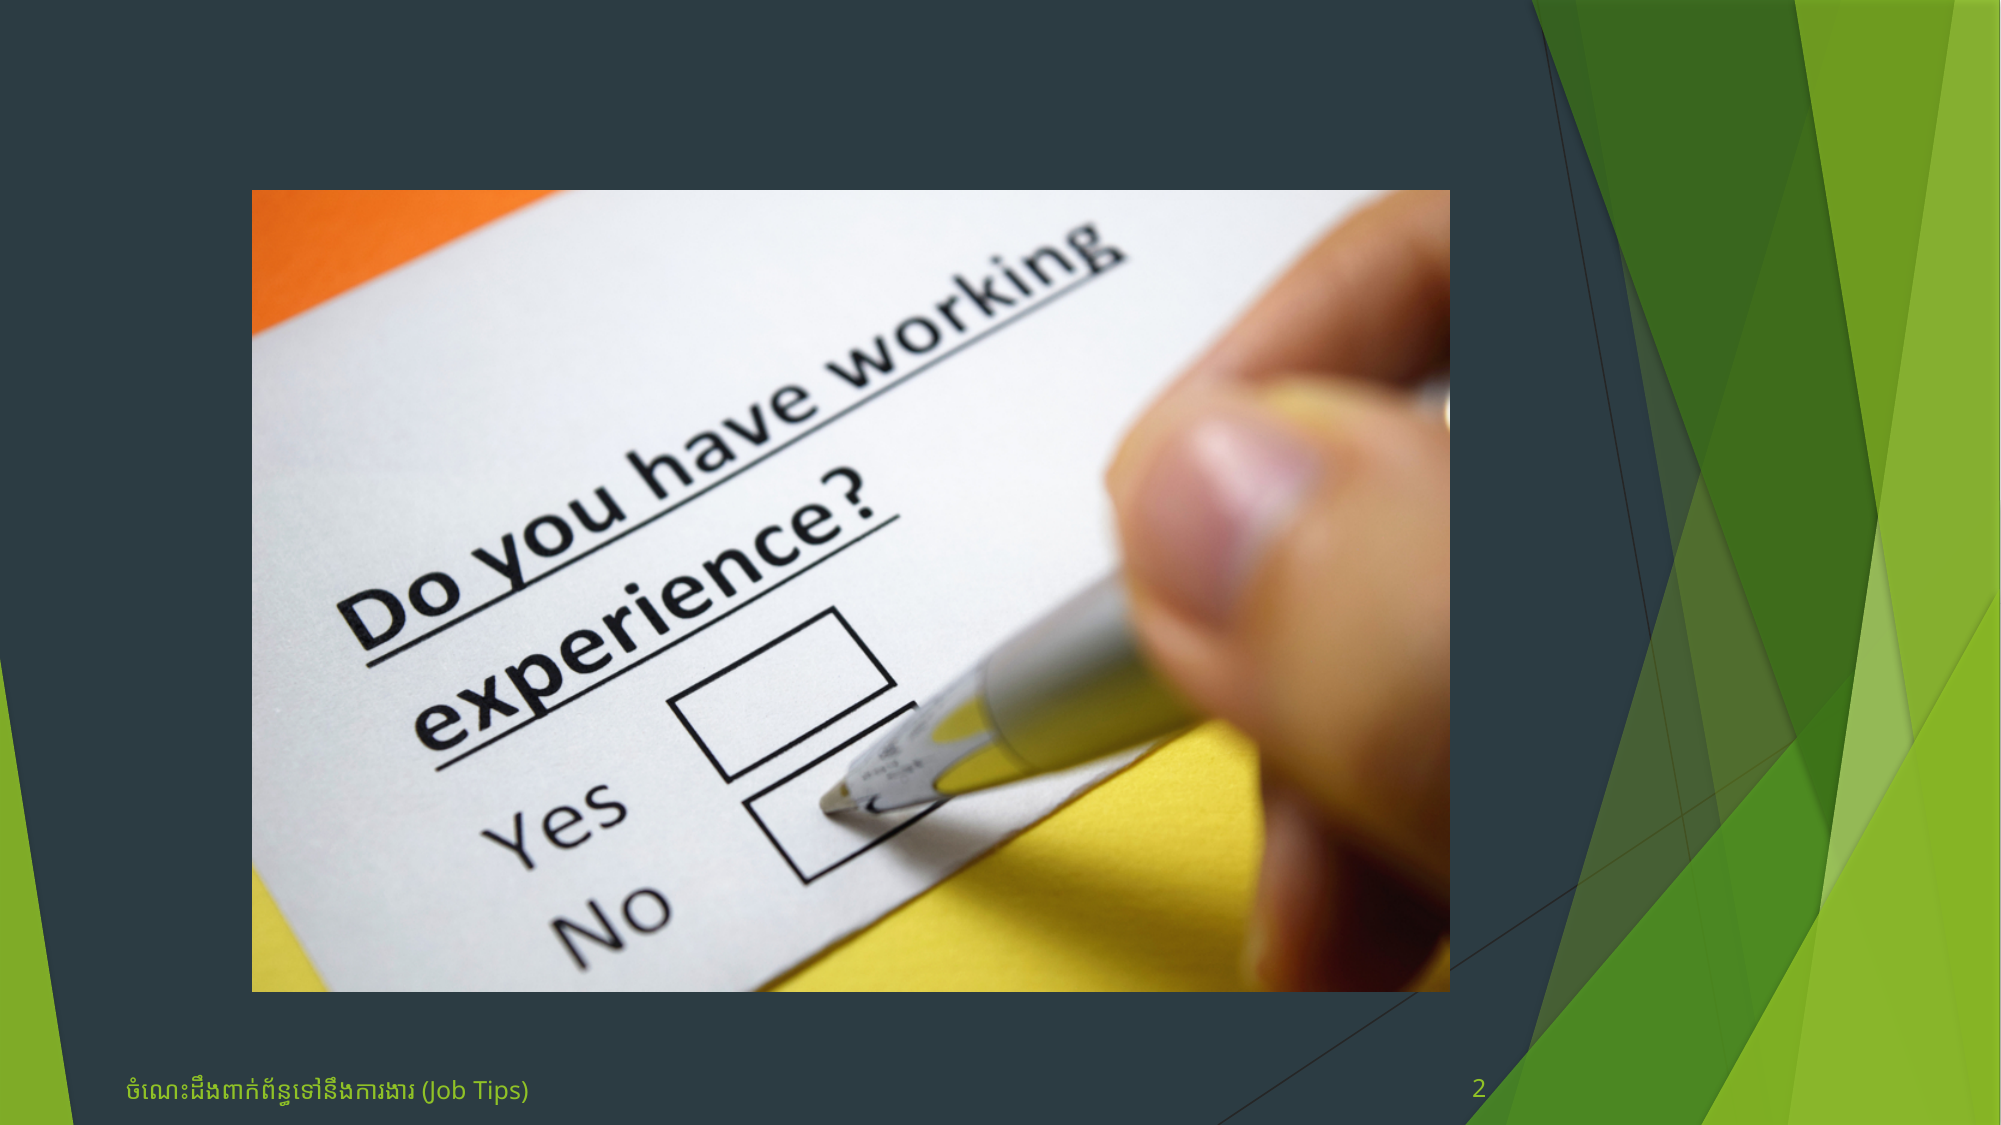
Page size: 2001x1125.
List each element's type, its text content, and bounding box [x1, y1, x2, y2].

footer ចំណេះដឹងពាក់ព័ន្ធទៅនឹងការងារ (Job Tips) [111, 1059, 1145, 1120]
slide_number 2 [1409, 1059, 1502, 1120]
picture [251, 190, 1450, 992]
